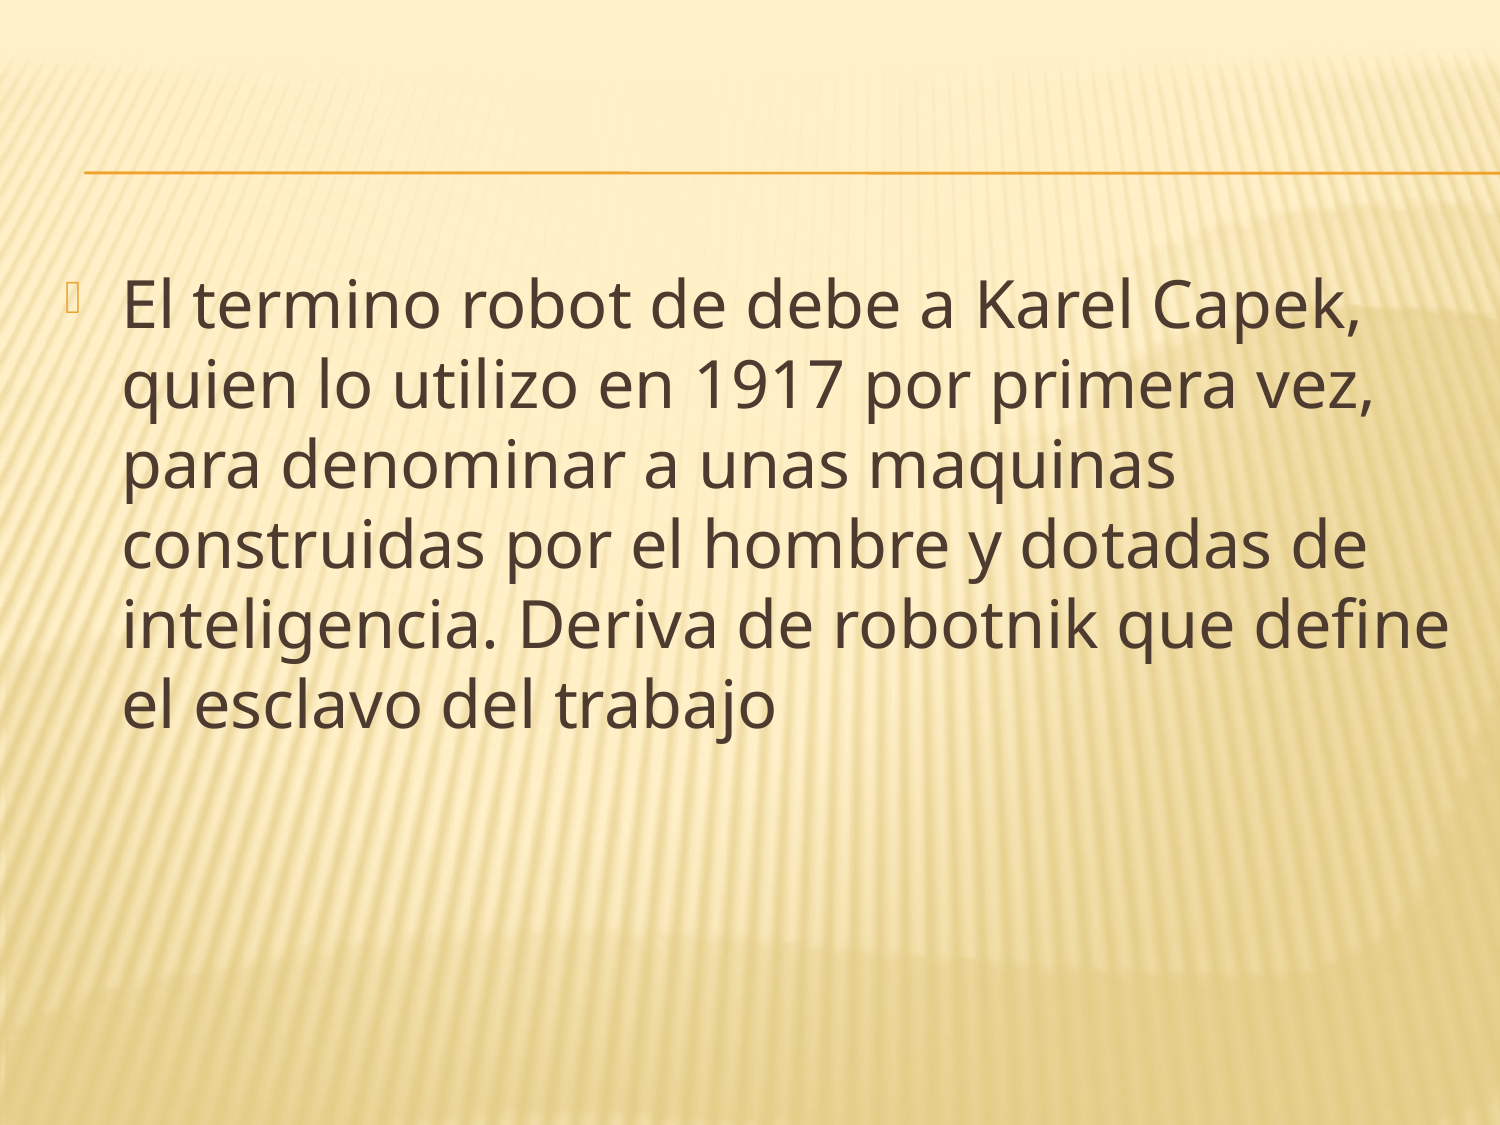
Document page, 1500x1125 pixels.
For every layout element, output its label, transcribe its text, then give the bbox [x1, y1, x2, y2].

list El termino robot de debe a Karel Capek, quien lo utilizo en 1917 por primera vez, para denominar a unas maquinas construidas por el hombre y dotadas de inteligencia. Deriva de robotnik que define el esclavo del trabajo [50, 254, 1475, 998]
